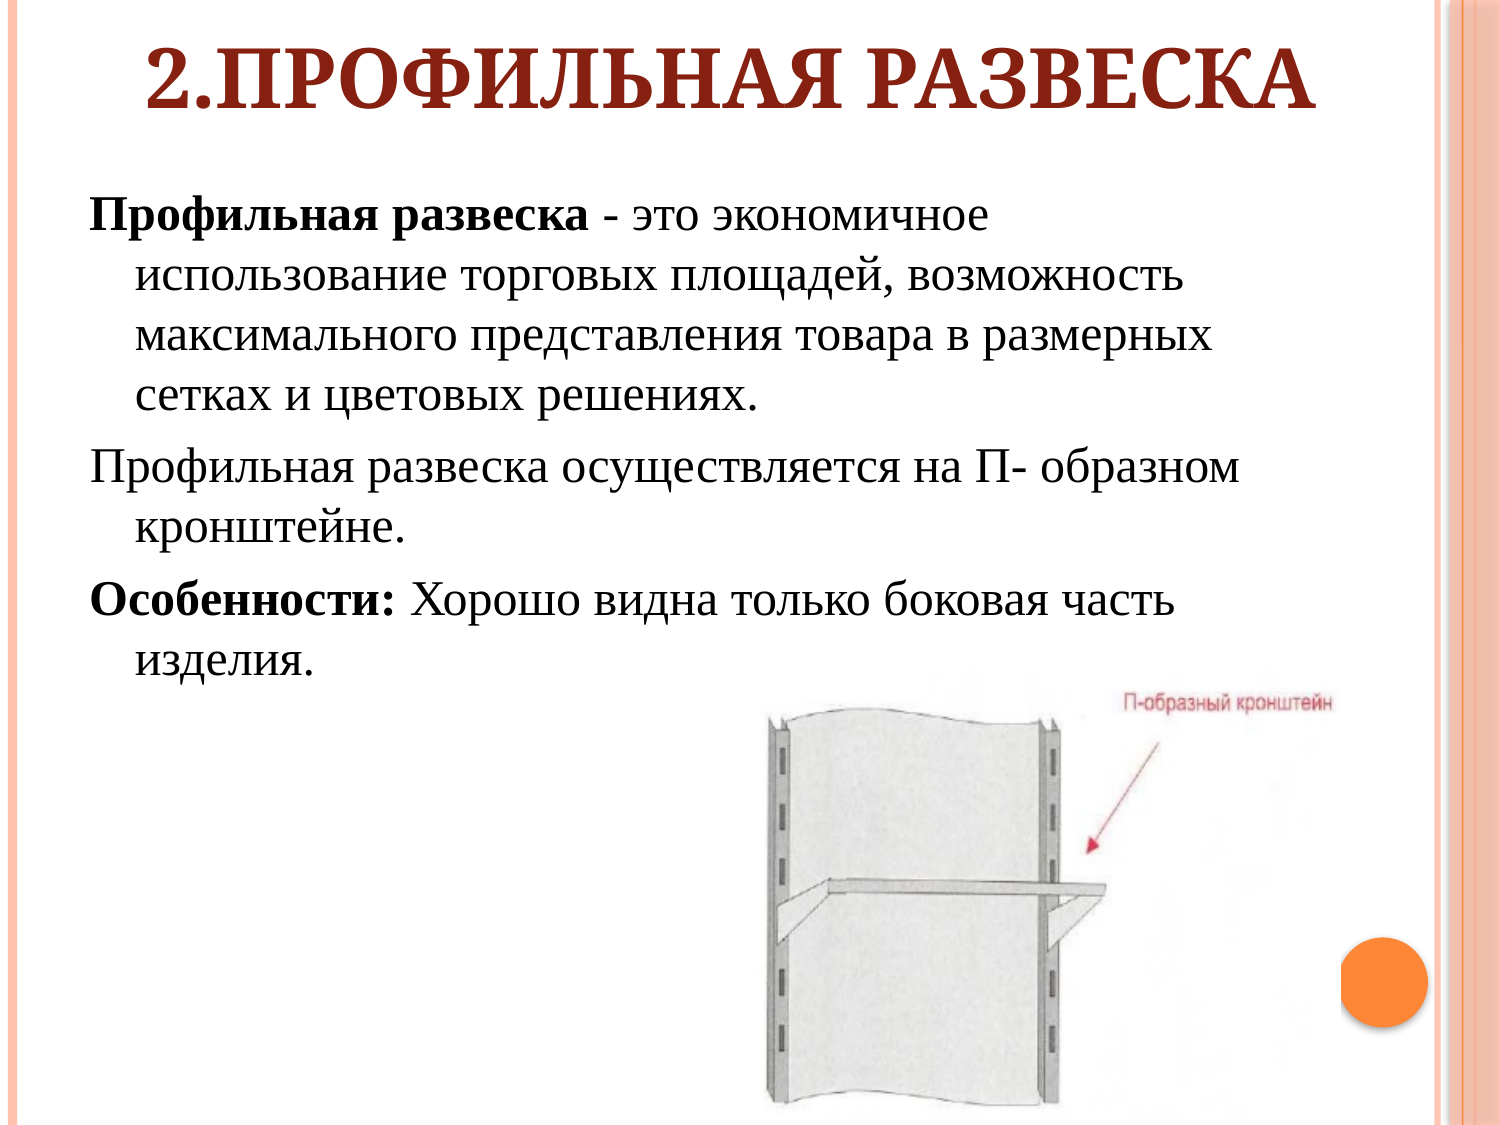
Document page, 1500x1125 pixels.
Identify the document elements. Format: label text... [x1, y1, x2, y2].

picture [749, 664, 1342, 1125]
list Профильная развеска - это экономичное использование торговых площадей, возможность максимального представления товара в размерных сетках и цветовых решениях. Профильная развеска осуществляется на П- образном кронштейне. Особенности: Хорошо видна только боковая часть изделия. [75, 172, 1300, 1062]
title 2.Профильная развеска [75, 45, 1388, 233]
